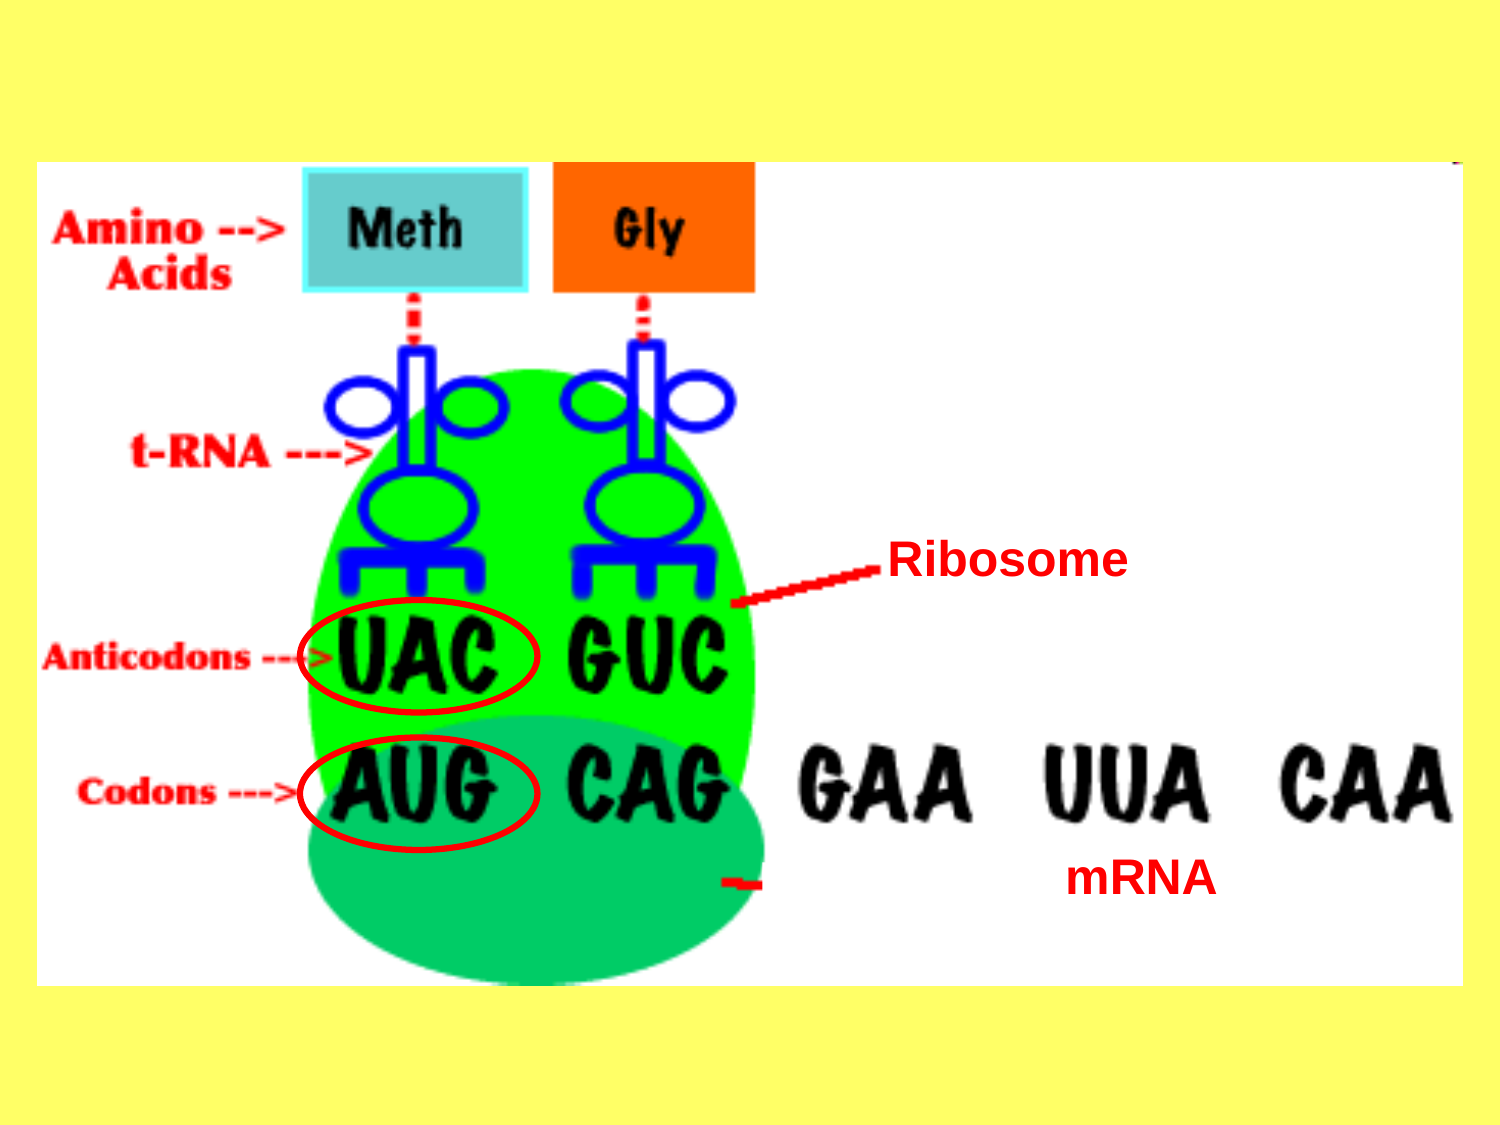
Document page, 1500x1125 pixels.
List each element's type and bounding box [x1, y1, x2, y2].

picture [37, 162, 1463, 986]
